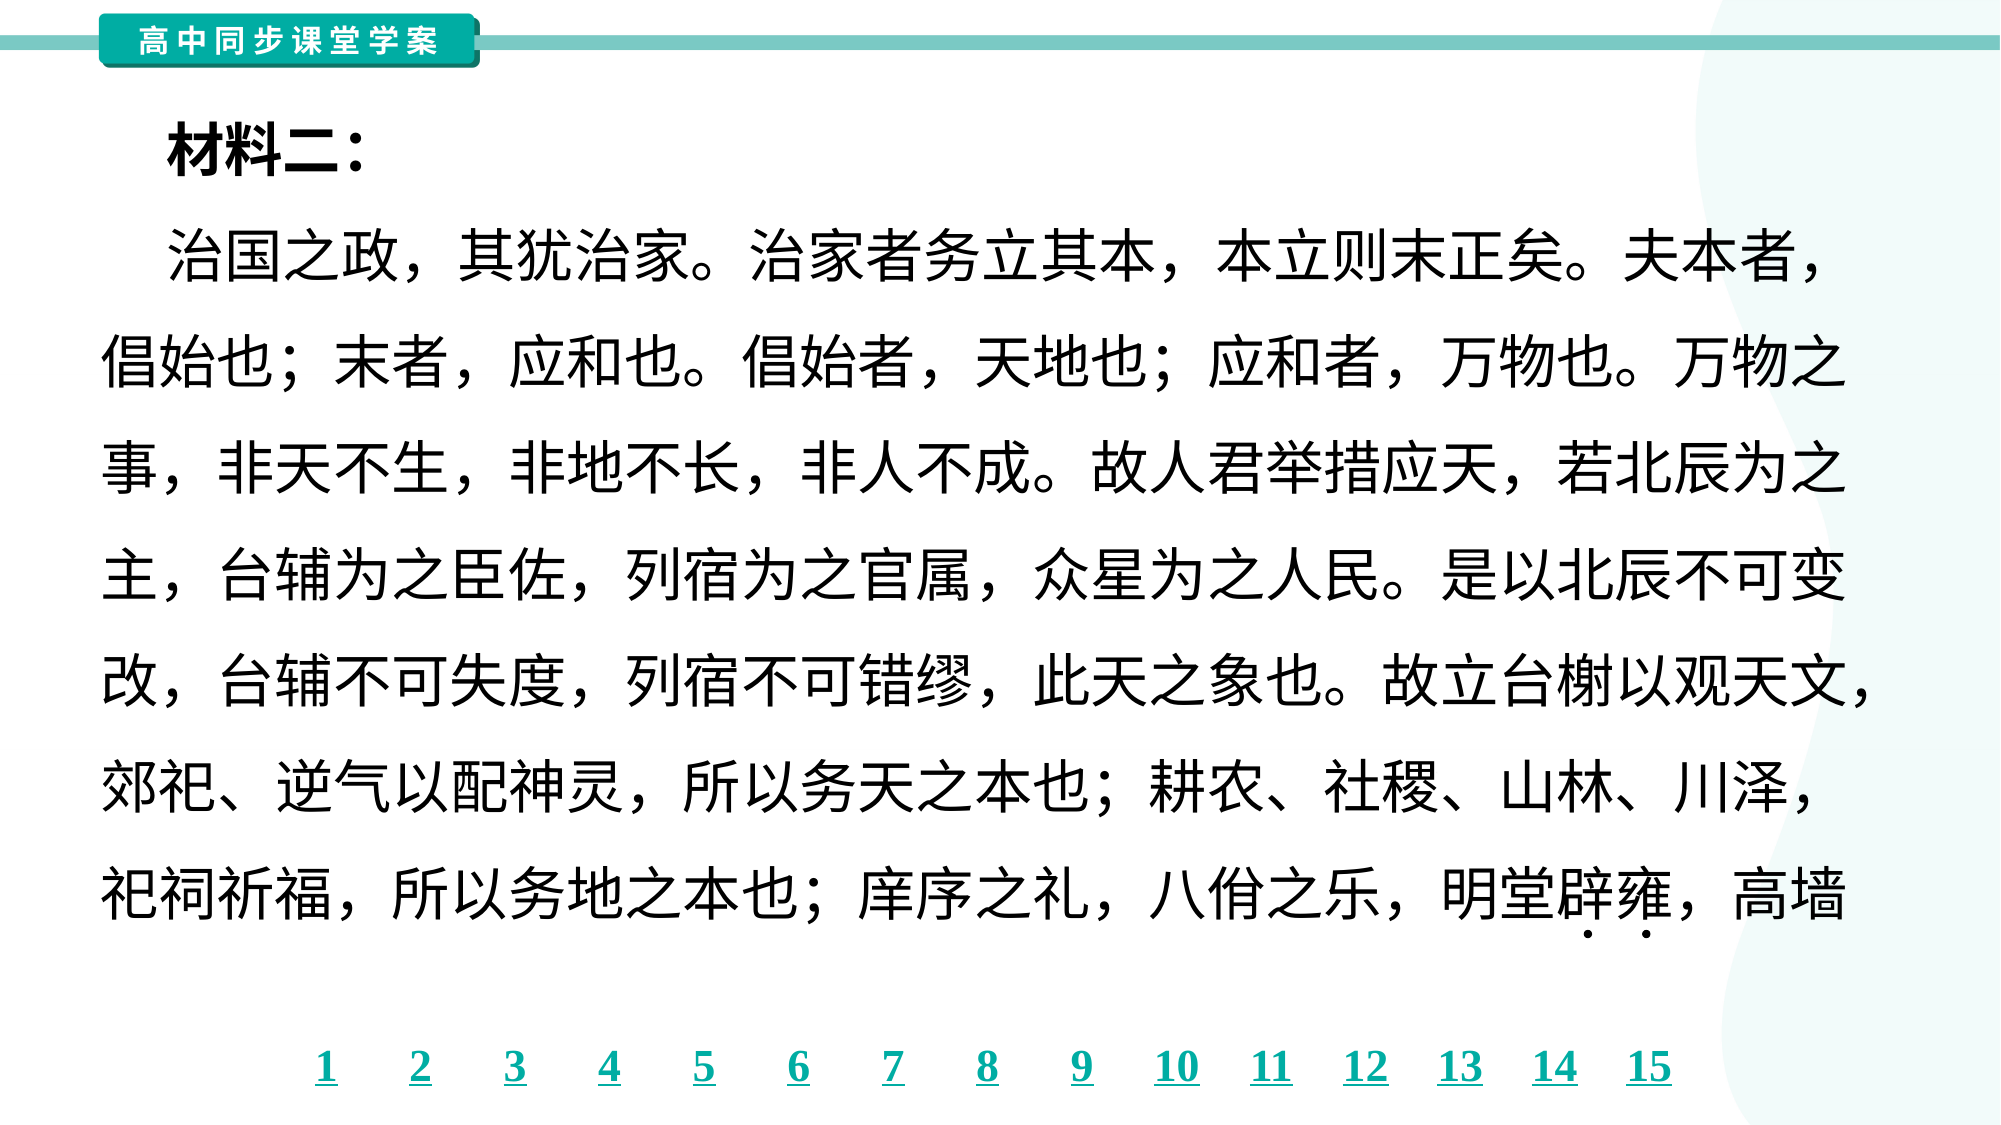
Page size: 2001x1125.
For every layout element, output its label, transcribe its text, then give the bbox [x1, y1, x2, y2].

picture [0, 0, 2000, 1125]
text_box [1583, 929, 1593, 939]
text_box [1642, 929, 1651, 939]
text_box 材料二： 治国之政，其犹治家。治家者务立其本，本立则末正矣。夫本者， 倡始也；末者，应和也。倡始者，天地也；应和者，万物也。万物之 事，非天不生，非地不长，非人不成。故人君举措应天，若北辰为之 主，台辅为之臣佐，列宿为之官属，众星为之人民。是以北辰不可变 改，台辅不可失度，列宿不可错缪，此天之象也。故立台榭以观天文， 郊祀、逆气以配神灵，所以务天之本也；耕农、社稷、山林、川泽， 祀祠祈福，所以务地之本也；庠序之礼，八佾之乐，明堂辟雍，高墙 [100, 76, 1899, 927]
